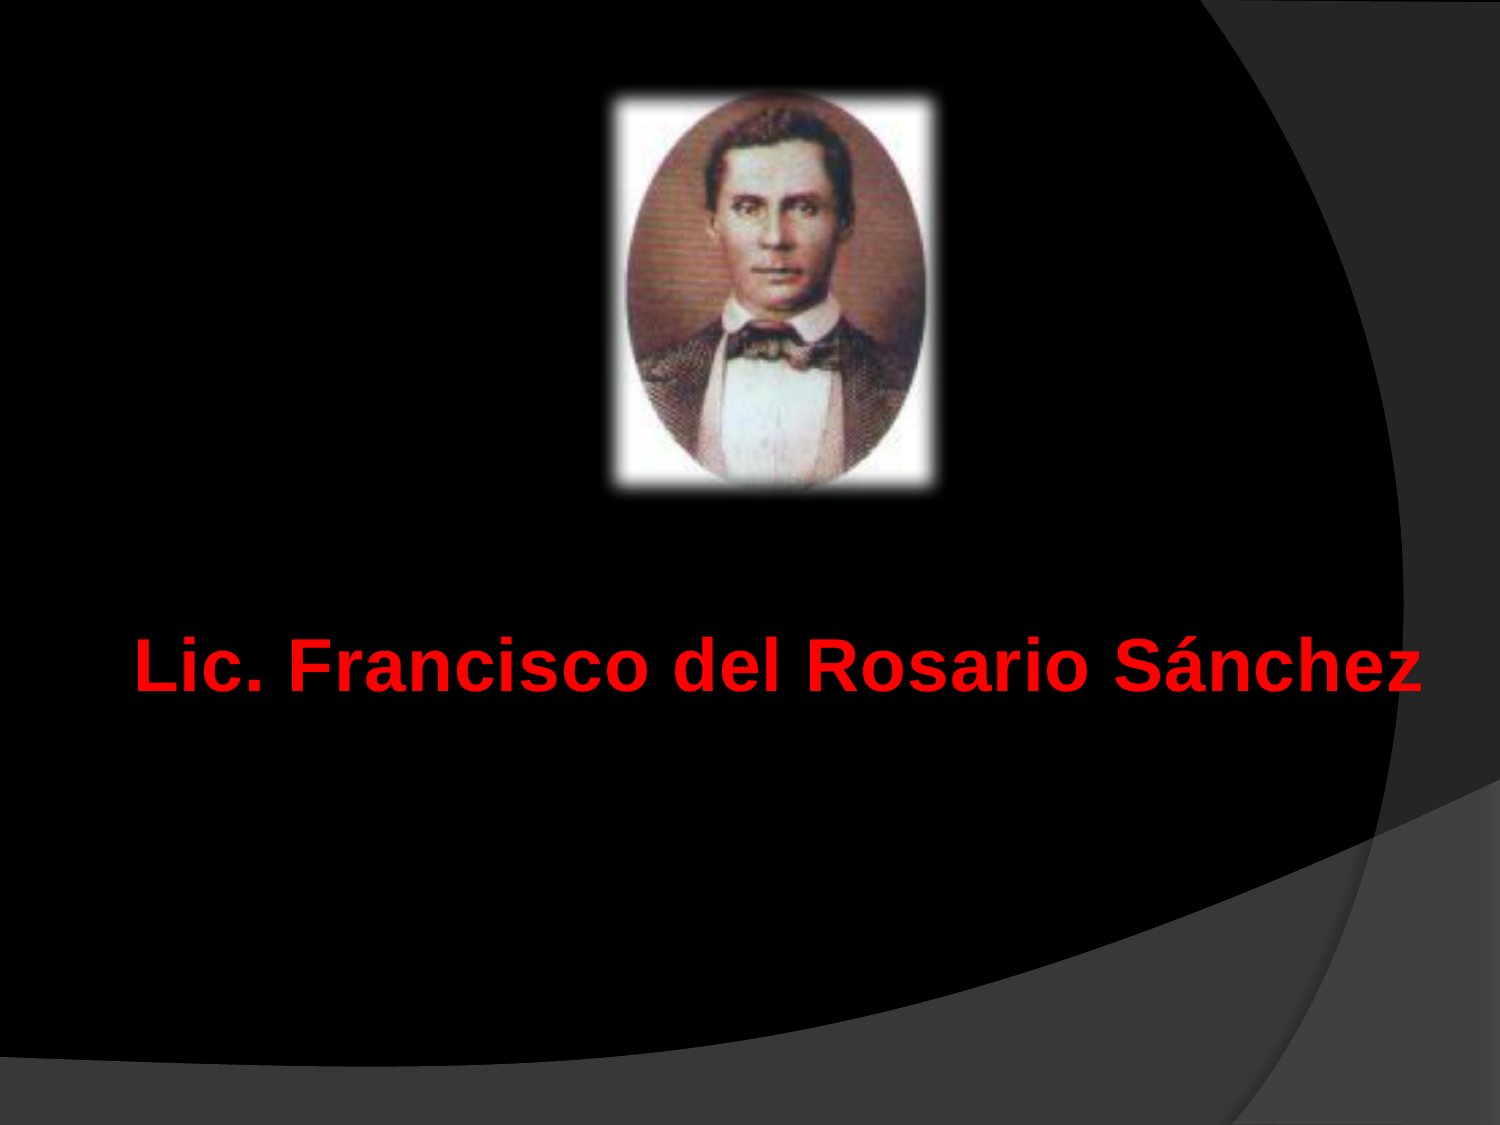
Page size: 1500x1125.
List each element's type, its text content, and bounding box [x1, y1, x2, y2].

text_box Lic. Francisco del Rosario Sánchez [105, 609, 1454, 715]
picture [597, 81, 950, 505]
